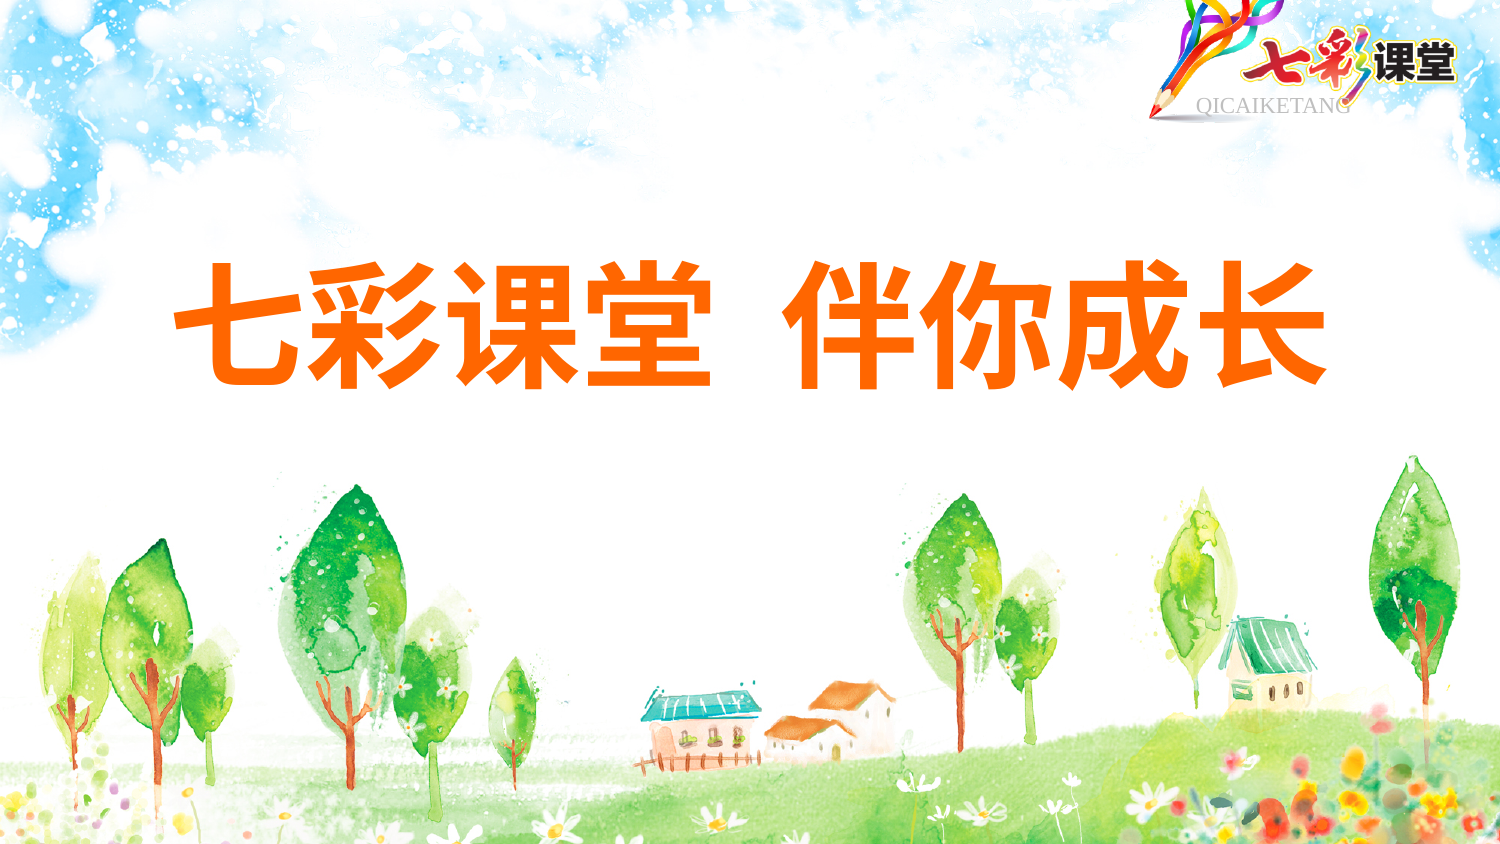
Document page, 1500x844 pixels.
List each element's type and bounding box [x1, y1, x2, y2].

picture [0, 0, 1500, 844]
text_box [1142, 0, 1460, 127]
